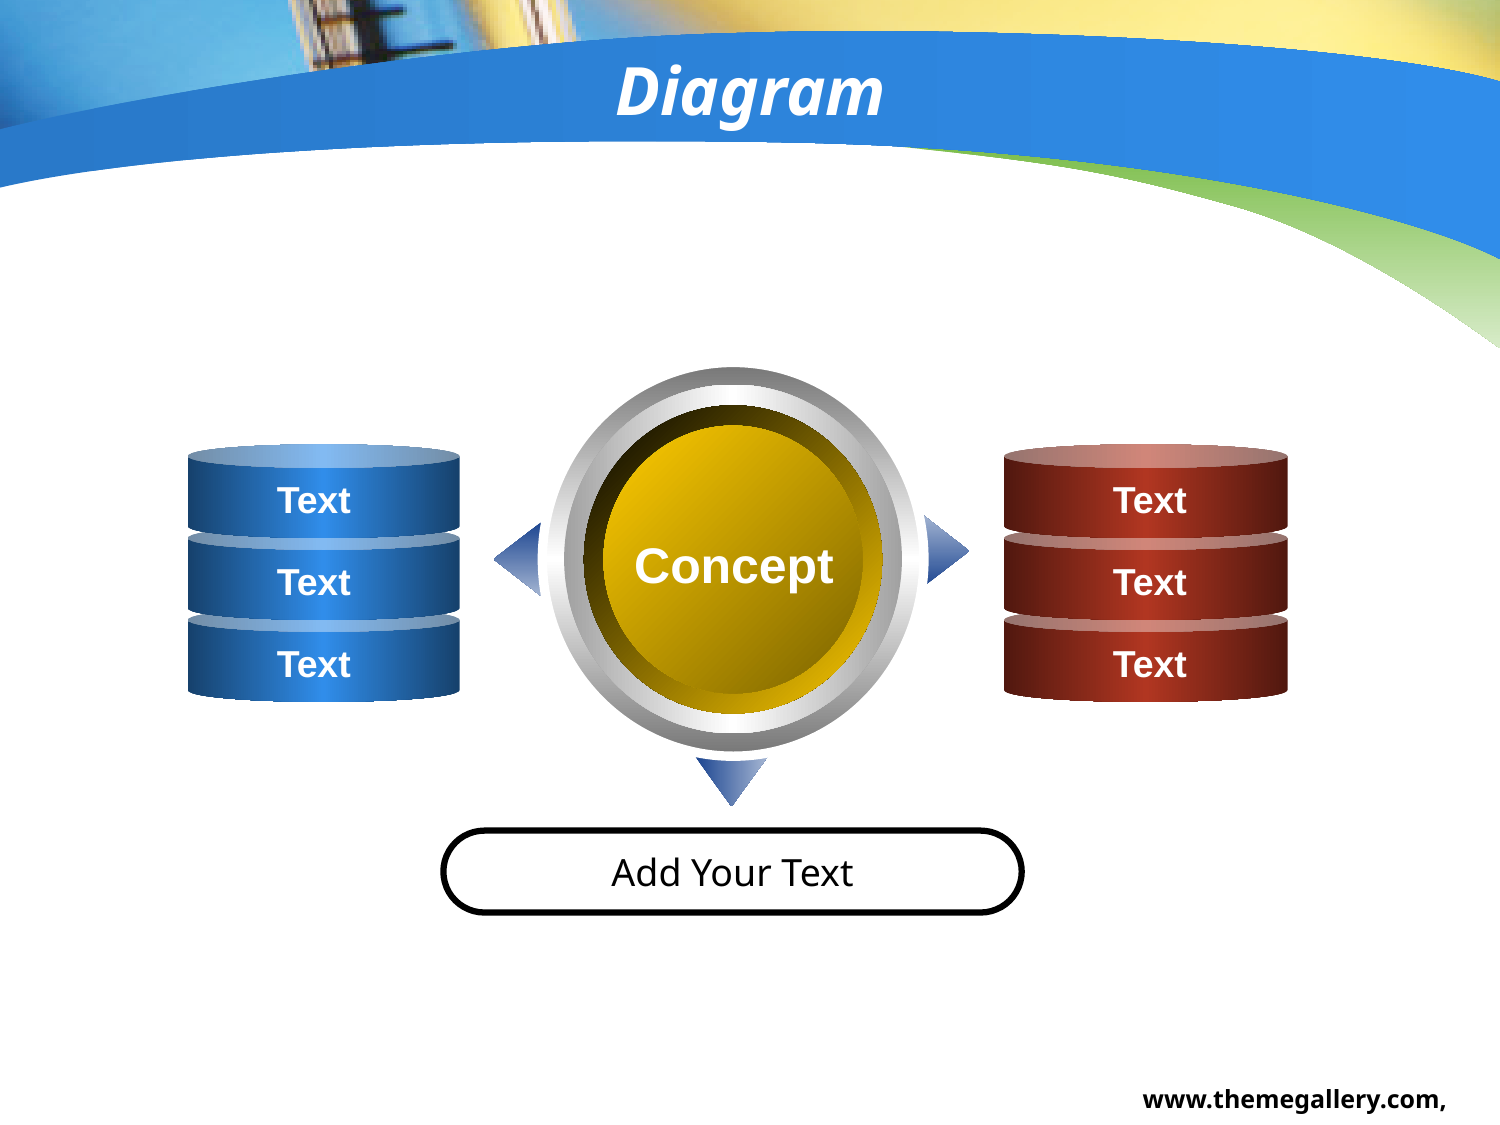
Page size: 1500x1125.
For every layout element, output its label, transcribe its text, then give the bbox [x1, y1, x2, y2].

picture [0, 0, 1500, 129]
title Diagram [63, 42, 1438, 136]
footer www.themegallery.com, [987, 1075, 1463, 1118]
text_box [187, 362, 1288, 913]
